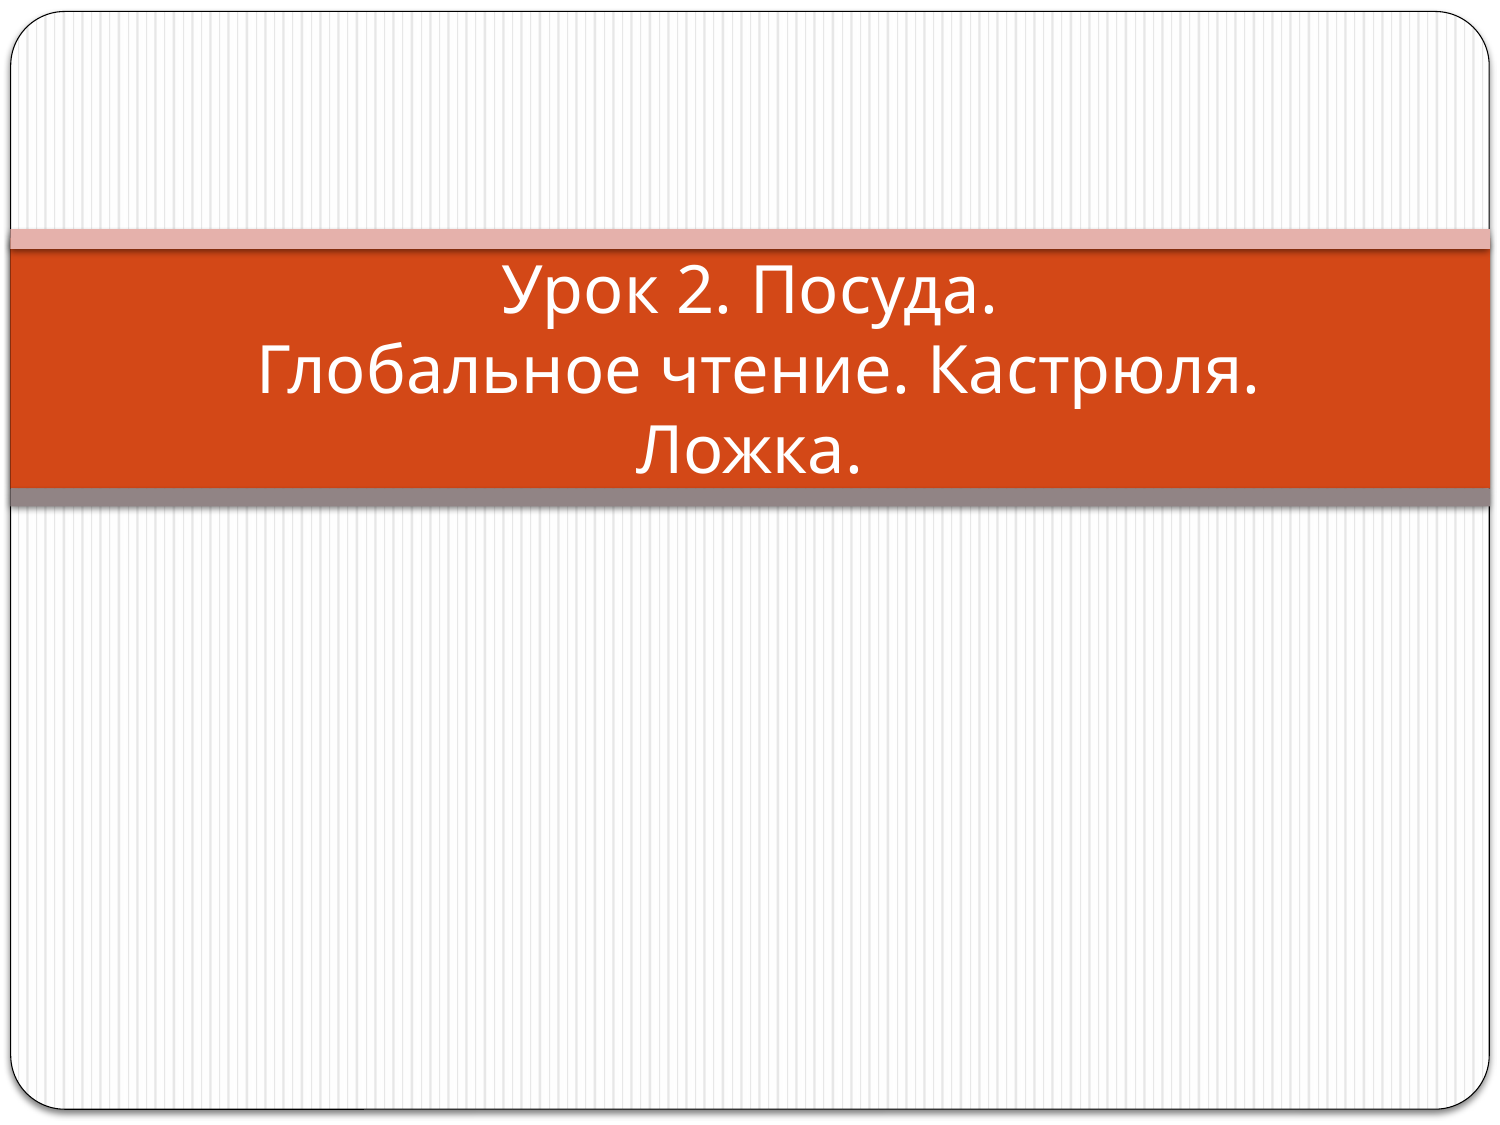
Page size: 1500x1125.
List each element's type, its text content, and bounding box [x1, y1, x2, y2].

title Урок 2. Посуда. Глобальное чтение. Кастрюля. Ложка. [112, 149, 1388, 591]
